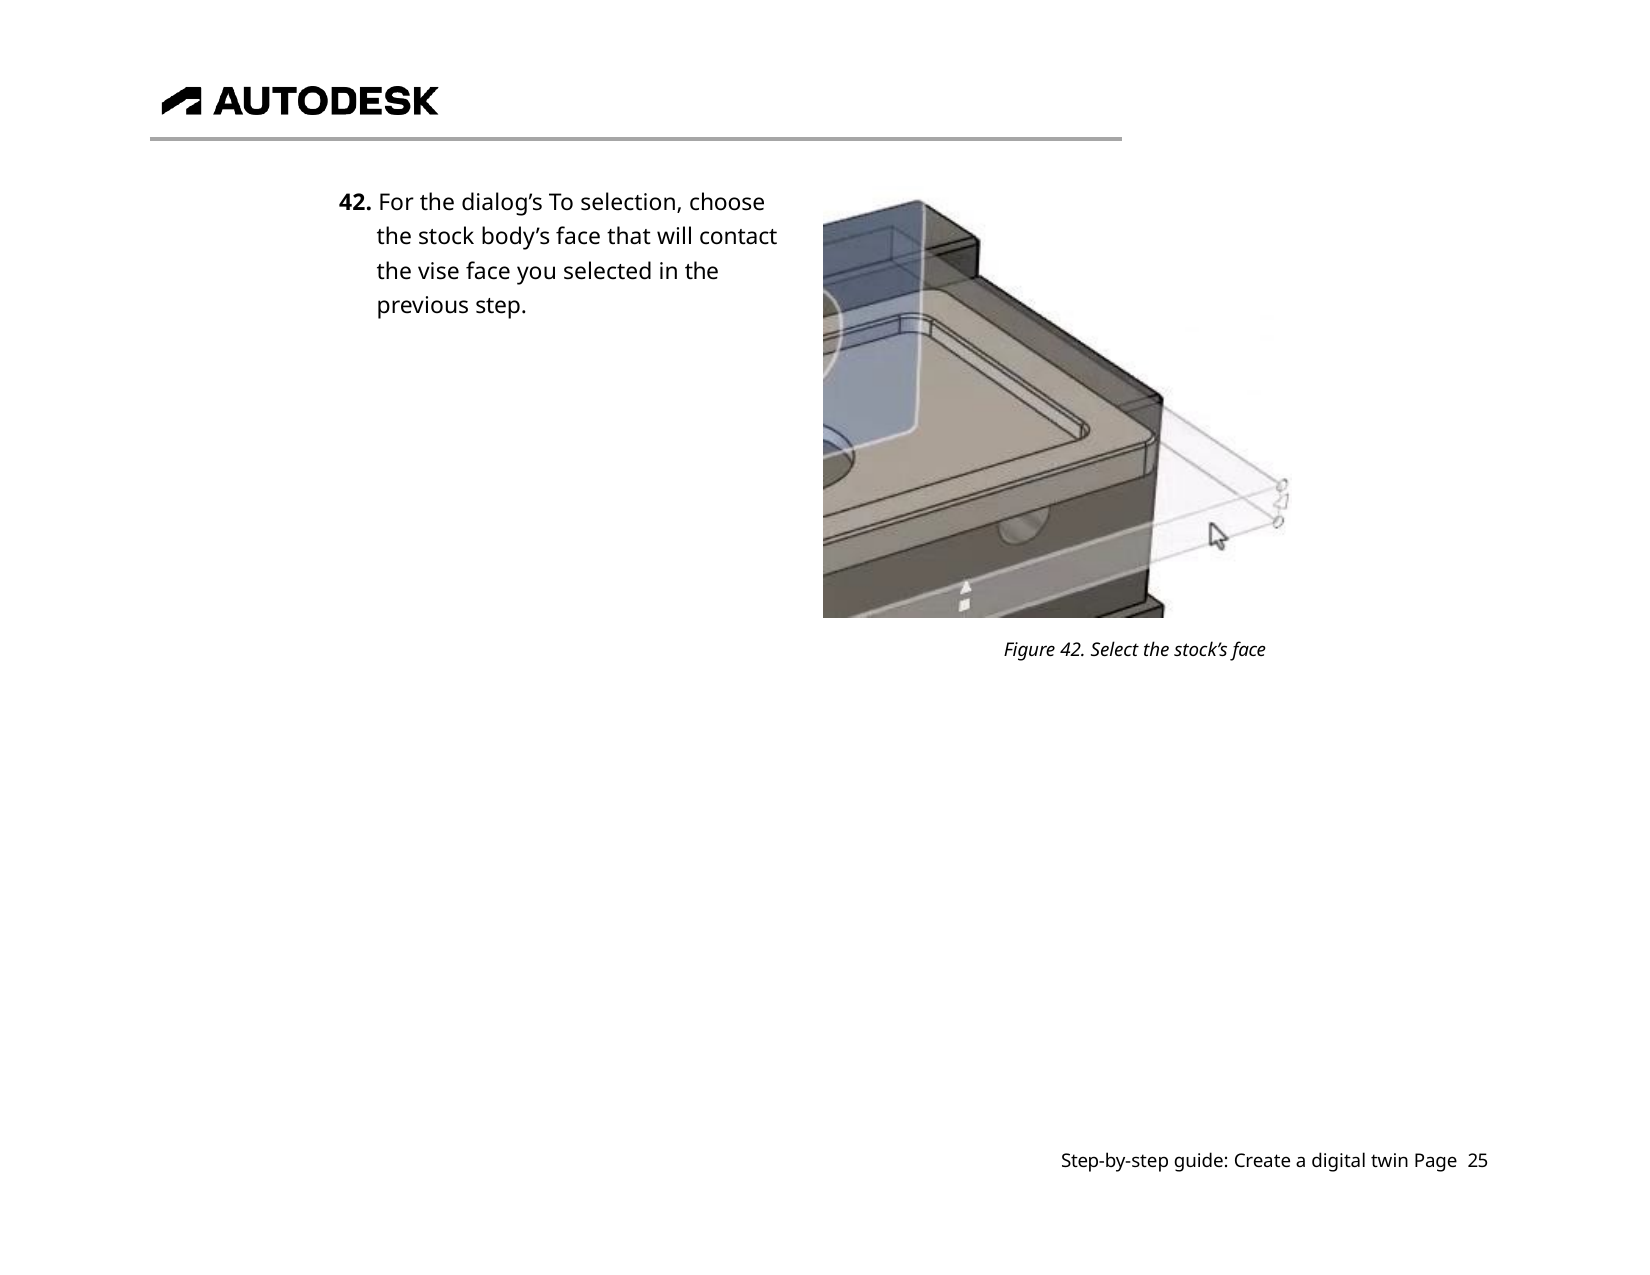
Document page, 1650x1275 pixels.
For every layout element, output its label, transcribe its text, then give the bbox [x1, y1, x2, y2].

picture [822, 186, 1292, 618]
text_box Figure 42. Select the stock’s face [1001, 635, 1294, 661]
text_box 42. For the dialog’s To selection, choose the stock body’s face that will contact the vise face you selected in the previous step. [337, 178, 788, 318]
slide_number Step-by-step guide: Create a digital twin Page 20 [1059, 1145, 1509, 1275]
picture [161, 86, 439, 115]
